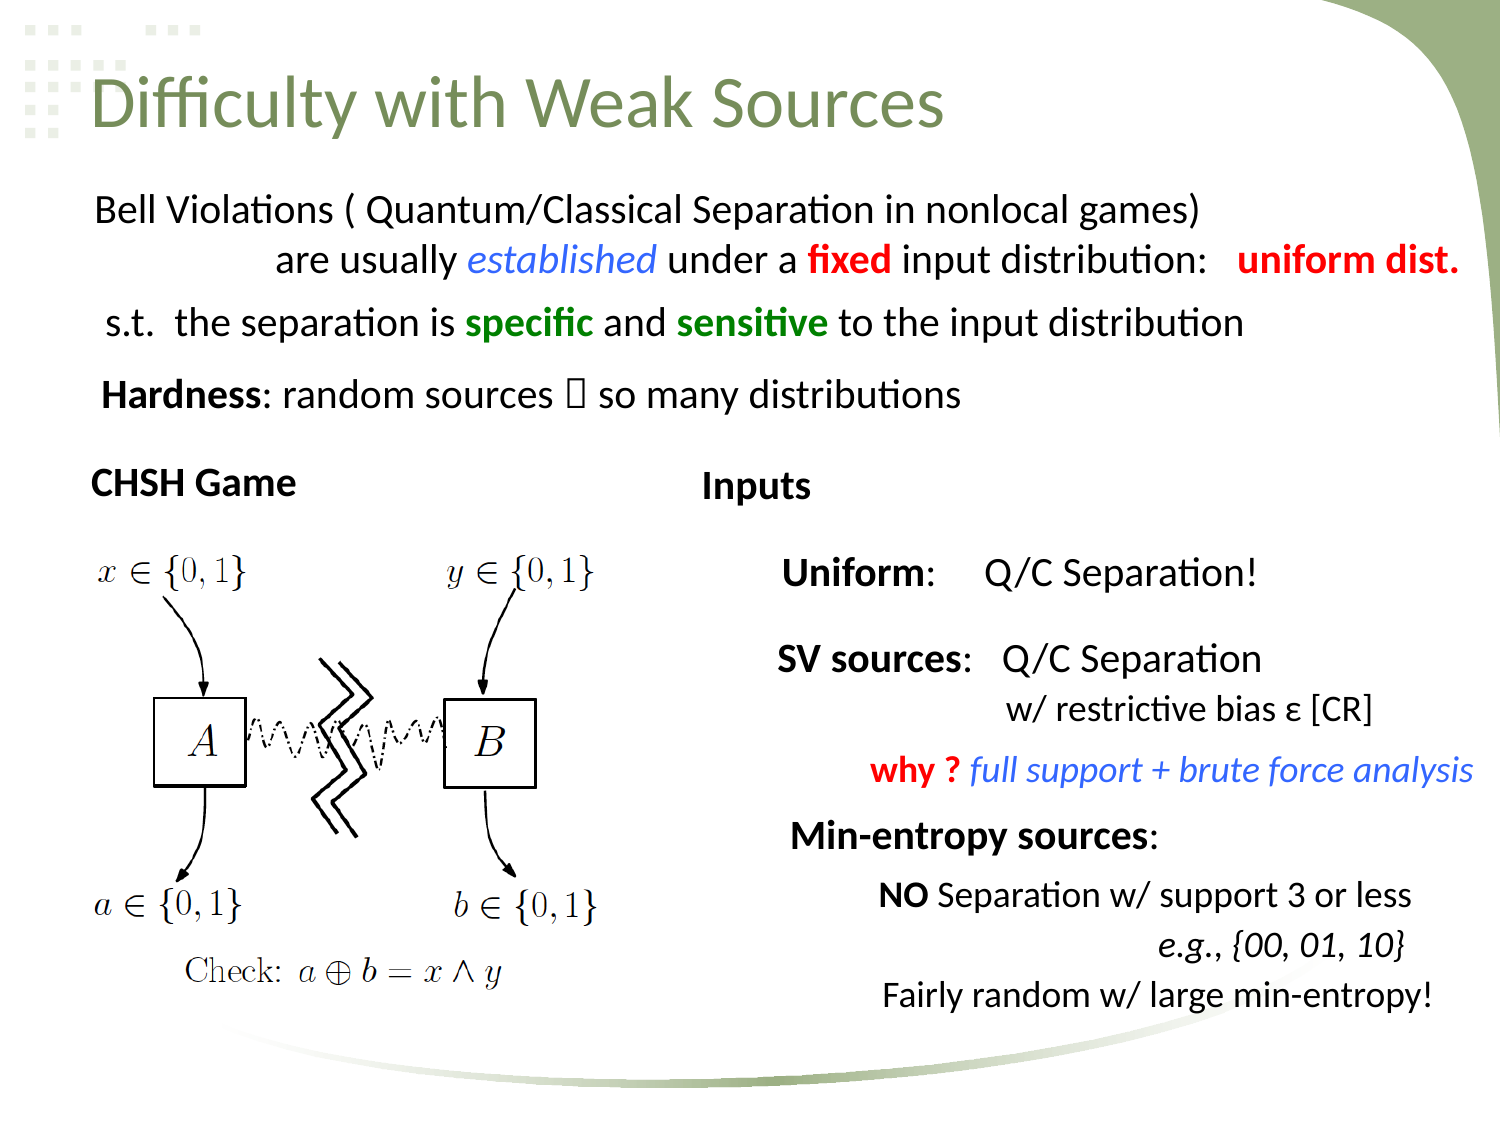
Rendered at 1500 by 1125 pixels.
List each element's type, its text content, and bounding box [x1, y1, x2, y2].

text_box why ? full support + brute force analysis [855, 737, 1489, 798]
text_box CHSH Game [76, 446, 312, 512]
picture [74, 537, 626, 1001]
text_box e.g., {00, 01, 10} [1143, 912, 1421, 962]
text_box Inputs [686, 450, 827, 515]
text_box Hardness: random sources  so many distributions [86, 359, 977, 425]
title Difficulty with Weak Sources [75, 45, 1425, 150]
text_box Uniform: Q/C Separation! [767, 537, 1274, 603]
text_box NO Separation w/ support 3 or less [863, 862, 1428, 923]
text_box SV sources: Q/C Separation [762, 623, 1325, 689]
text_box s.t. the separation is specific and sensitive to the input distribution [90, 287, 1260, 353]
text_box Bell Violations ( Quantum/Classical Separation in nonlocal games) are usually established under a fixed input distribution: uniform dist. [79, 174, 1476, 290]
text_box w/ restrictive bias ε [CR] [991, 676, 1389, 737]
text_box Min-entropy sources: [774, 800, 1338, 865]
text_box Fairly random w/ large min-entropy! [867, 962, 1450, 1023]
